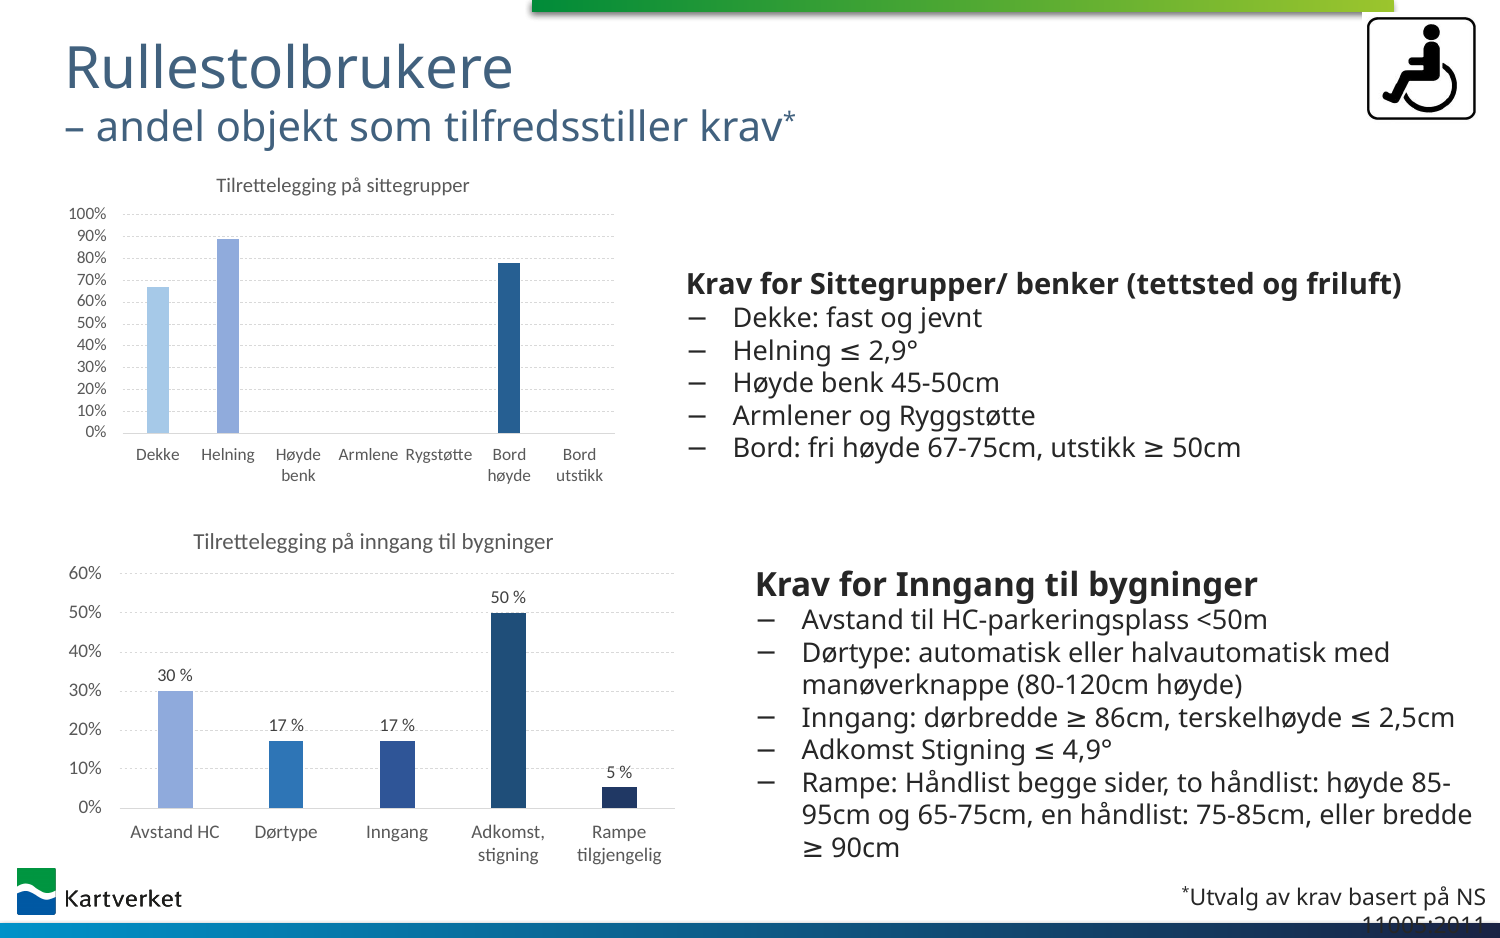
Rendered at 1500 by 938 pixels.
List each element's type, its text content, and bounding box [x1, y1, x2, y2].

text_box Rullestolbrukere – andel objekt som tilfredsstiller krav* [49, 25, 1431, 158]
text_box Krav for Sittegrupper/ benker (tettsted og friluft) Dekke: fast og jevnt Helning ≤ 2,9° Høyde benk 45-50cm Armlener og Ryggstøtte Bord: fri høyde 67-75cm, utstikk ≥ 50cm [670, 258, 1418, 471]
picture [62, 166, 625, 492]
text_box Krav for Inngang til bygninger Avstand til HC-parkeringsplass <50m Dørtype: automatisk eller halvautomatisk med manøverknappe (80-120cm høyde) Inngang: dørbredde ≥ 86cm, terskelhøyde ≤ 2,5cm Adkomst Stigning ≤ 4,9° Rampe: Håndlist begge sider, to håndlist: høyde 85-95cm og 65-75cm, en håndlist: 75-85cm, eller bredde ≥ 90cm [740, 555, 1491, 870]
picture [62, 520, 686, 874]
picture [1362, 12, 1481, 126]
text_box *Utvalg av krav basert på NS 11005:2011 [1068, 873, 1500, 938]
